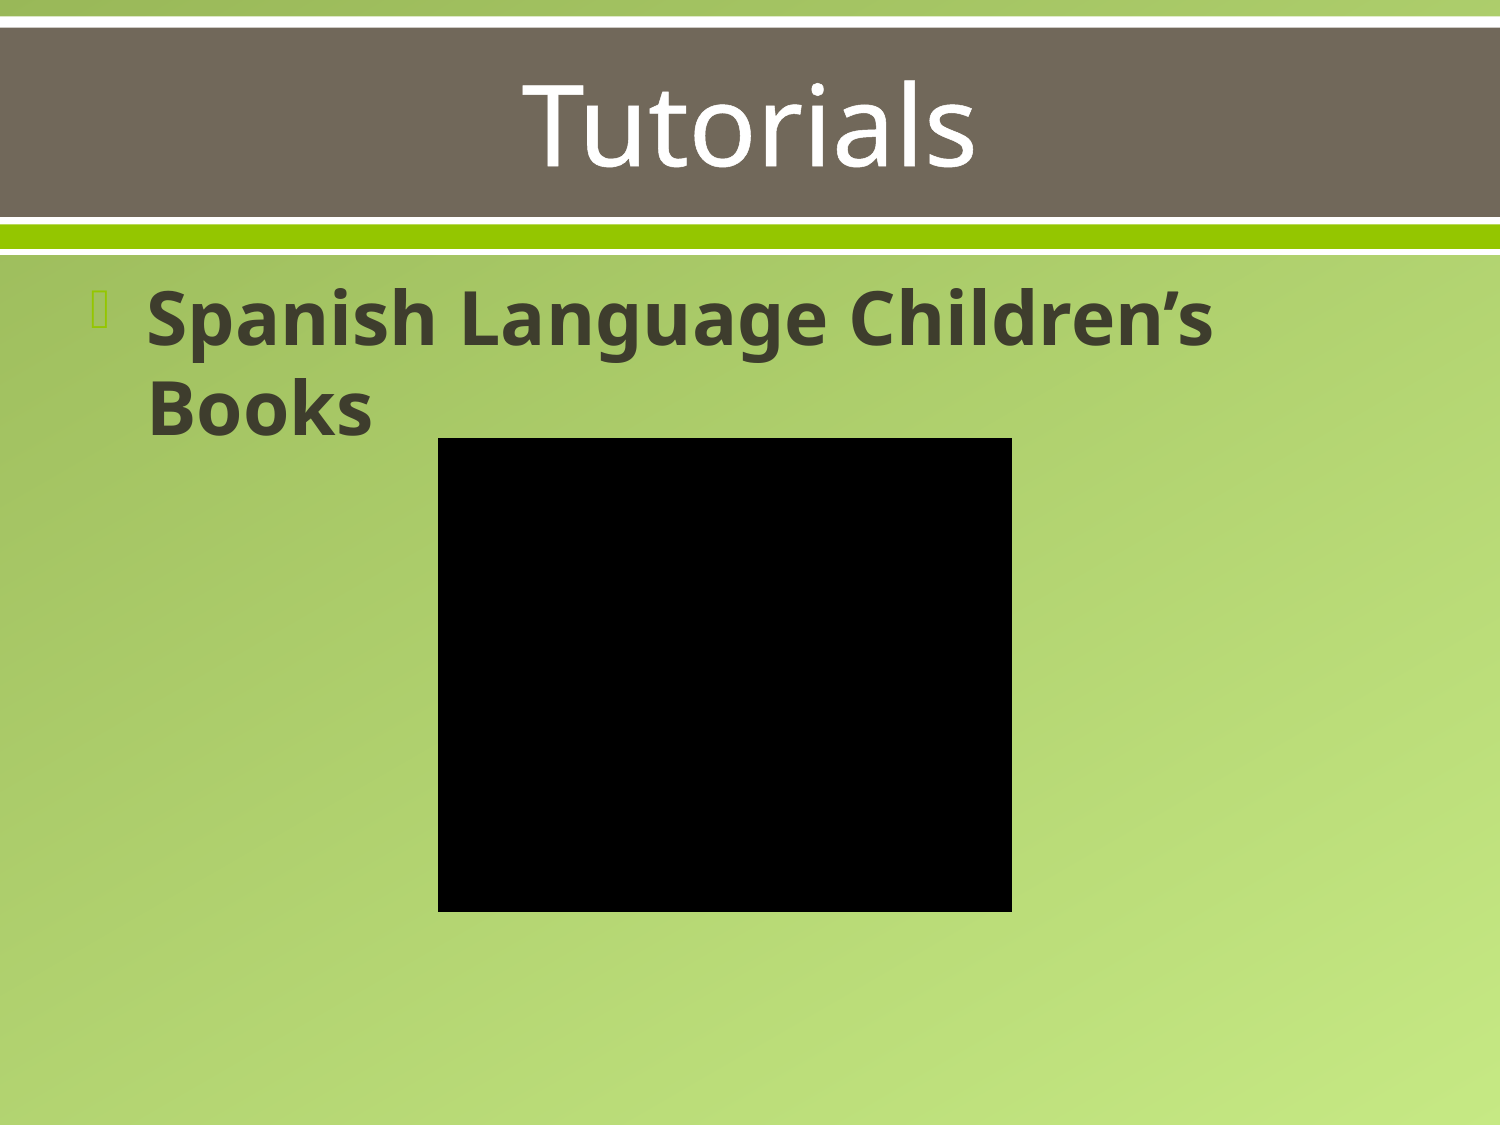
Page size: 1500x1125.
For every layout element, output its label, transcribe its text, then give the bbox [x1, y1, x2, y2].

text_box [437, 437, 1013, 913]
title Tutorials [75, 29, 1425, 213]
list Spanish Language Children’s Books [74, 262, 1426, 1006]
